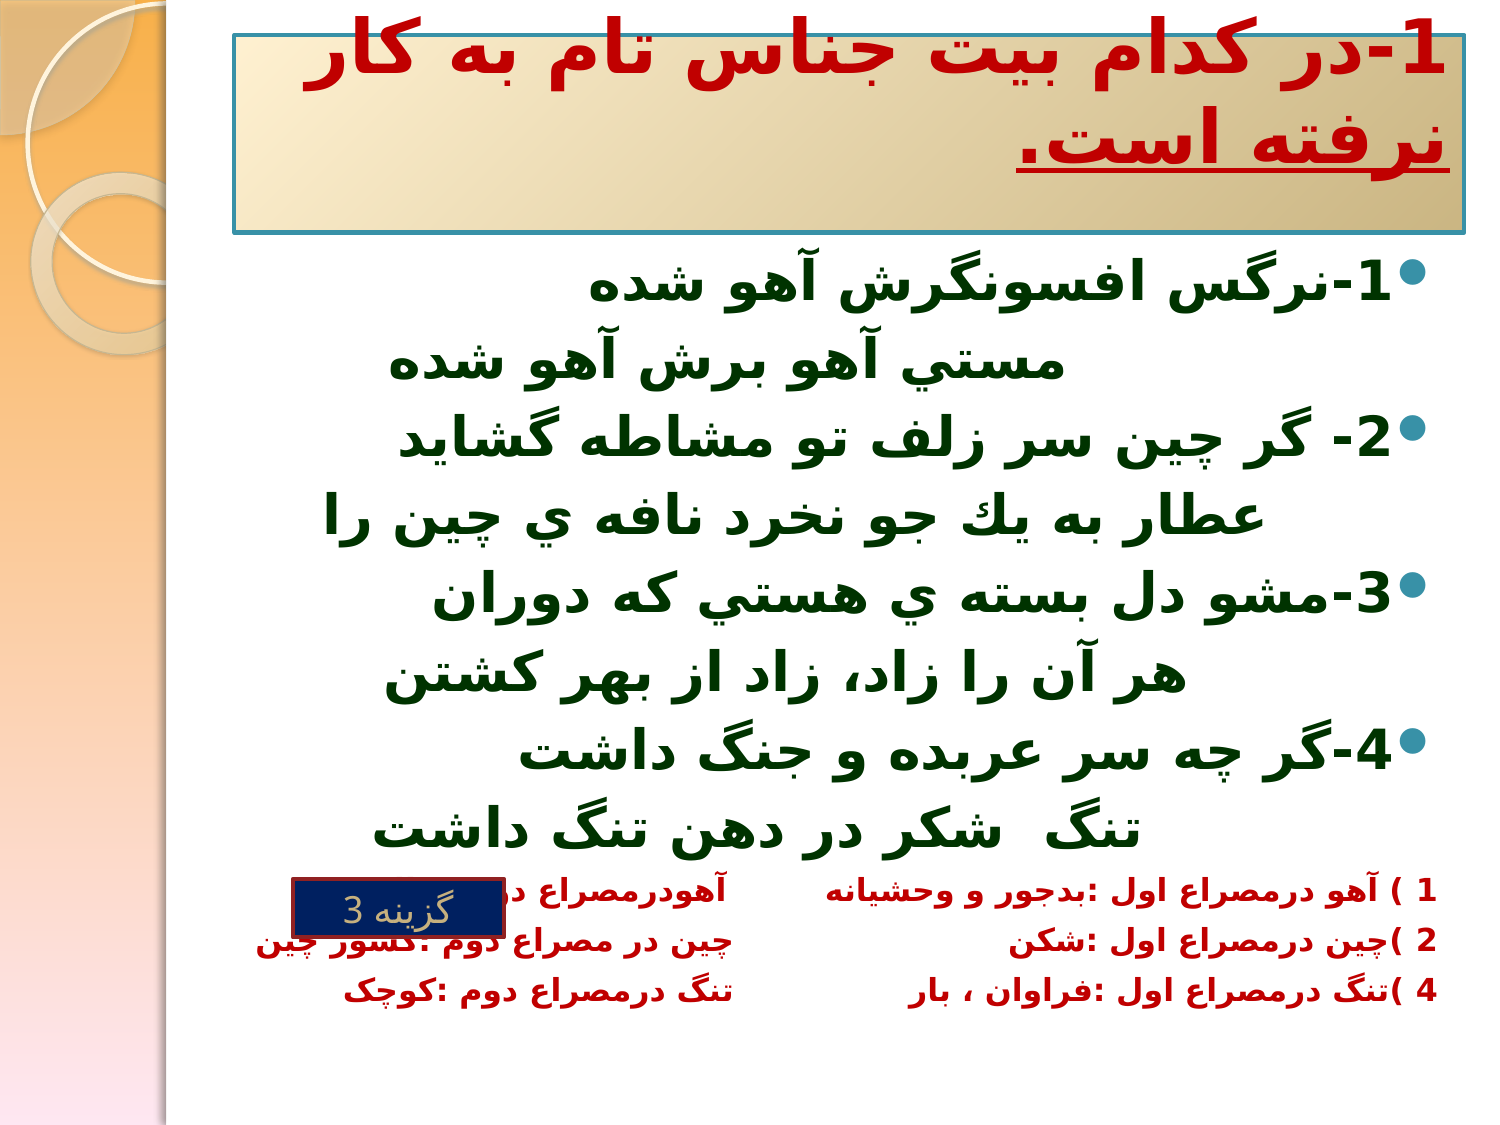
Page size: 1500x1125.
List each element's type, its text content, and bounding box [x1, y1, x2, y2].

title 1-در كدام بيت جناس تام به كار نرفته است. [232, 33, 1466, 235]
text_box گزینه 3 [291, 877, 506, 939]
list 1-نرگس افسونگرش آهو شده مستي آهو برش آهو شده 2- گر چين سر زلف تو مشاطه گشايد عطار به يك جو نخرد نافه ي چين را 3-مشو دل بسته ي هستي كه دوران هر آن را زاد، زاد از بهر كشتن 4-گر چه سر عربده و جنگ داشت تنگ شكر در دهن تنگ داشت 1 ) آهو درمصراع اول :بدجور و وحشیانه آهودرمصراع دوم غزال 2 )چین درمصراع اول :شکن چین در مصراع دوم :کشور چین 4 )تنگ درمصراع اول :فراوان ، بار تنگ درمصراع دوم :کوچک [235, 237, 1466, 1025]
